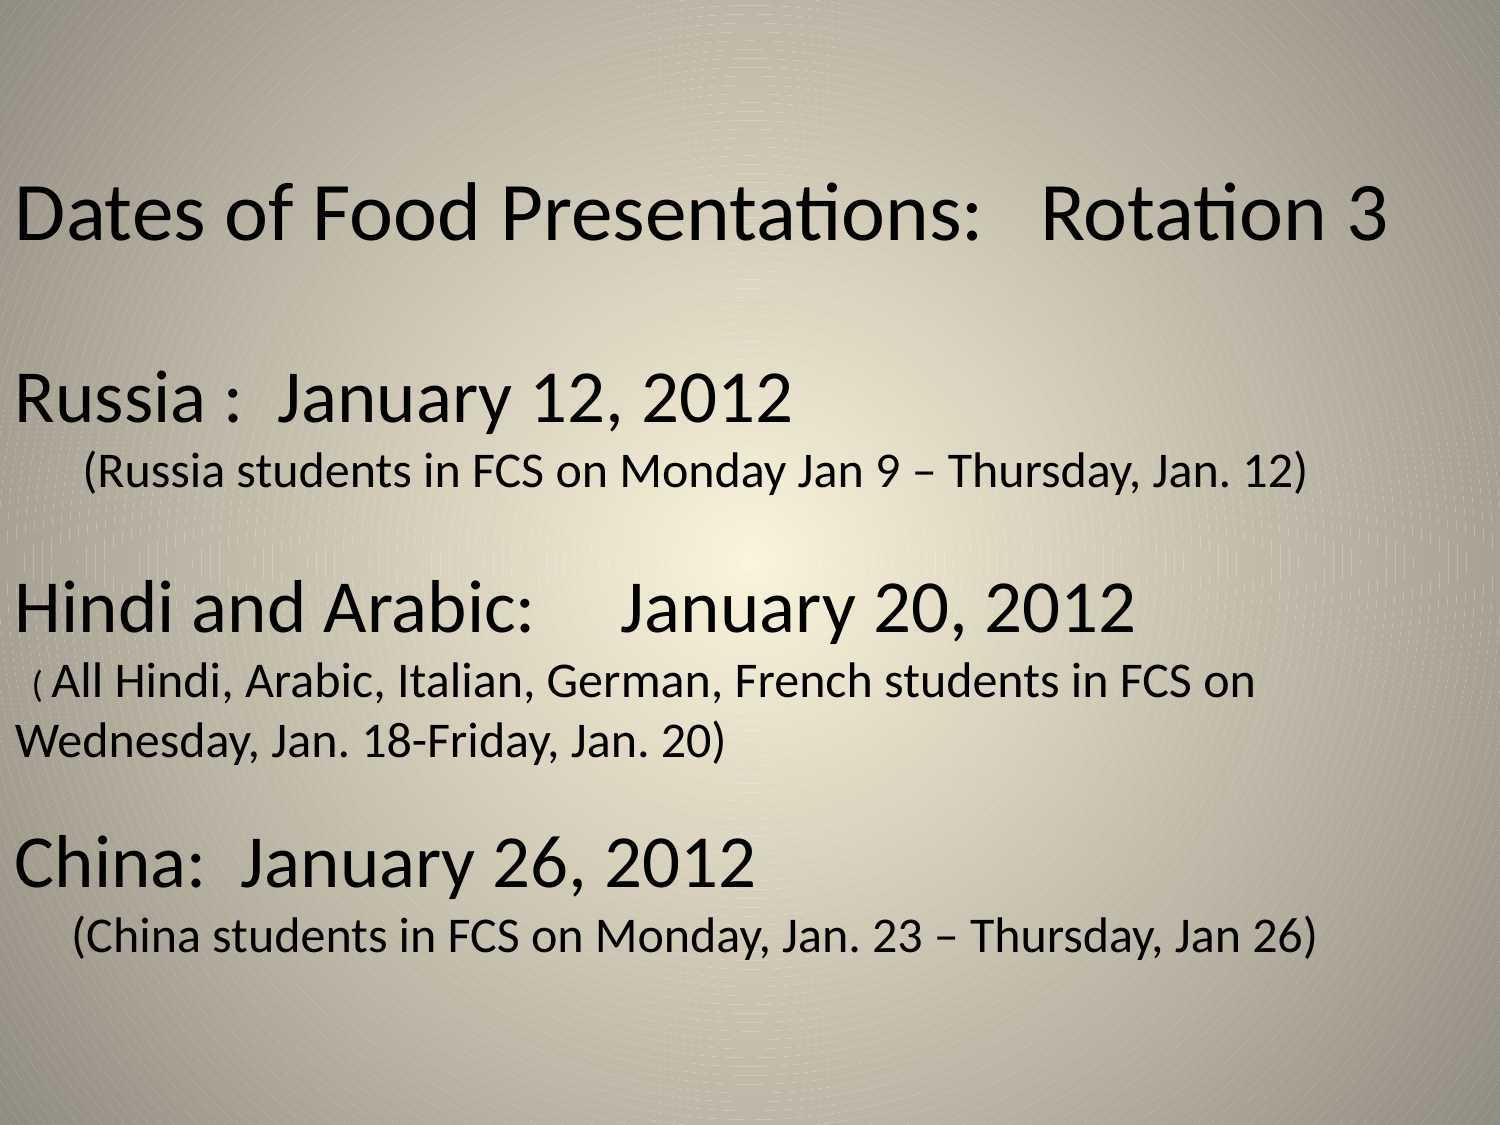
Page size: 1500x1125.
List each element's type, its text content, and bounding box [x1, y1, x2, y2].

text_box Dates of Food Presentations: Rotation 3 Russia : January 12, 2012 (Russia students in FCS on Monday Jan 9 – Thursday, Jan. 12) Hindi and Arabic: January 20, 2012 ( All Hindi, Arabic, Italian, German, French students in FCS on Wednesday, Jan. 18-Friday, Jan. 20) China: January 26, 2012 (China students in FCS on Monday, Jan. 23 – Thursday, Jan 26) [0, 149, 1438, 1125]
